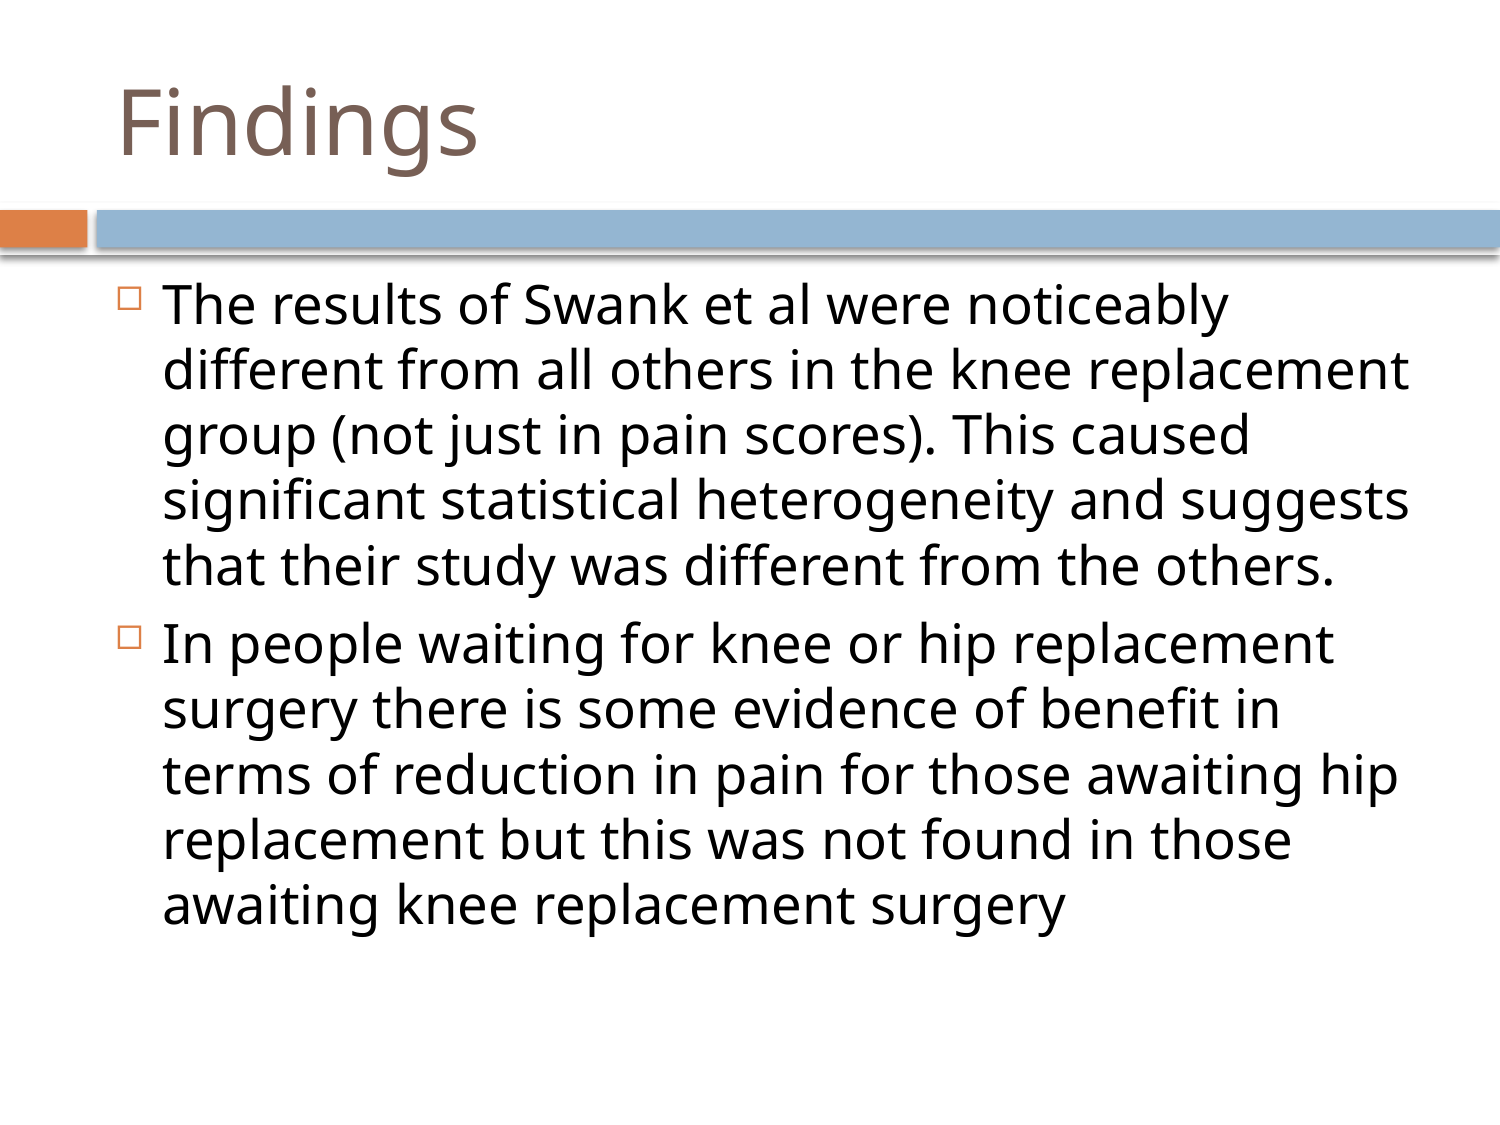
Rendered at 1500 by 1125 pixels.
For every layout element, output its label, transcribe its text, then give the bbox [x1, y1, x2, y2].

list The results of Swank et al were noticeably different from all others in the knee replacement group (not just in pain scores). This caused significant statistical heterogeneity and suggests that their study was different from the others. In people waiting for knee or hip replacement surgery there is some evidence of benefit in terms of reduction in pain for those awaiting hip replacement but this was not found in those awaiting knee replacement surgery [100, 262, 1438, 1000]
title Findings [100, 37, 1438, 200]
